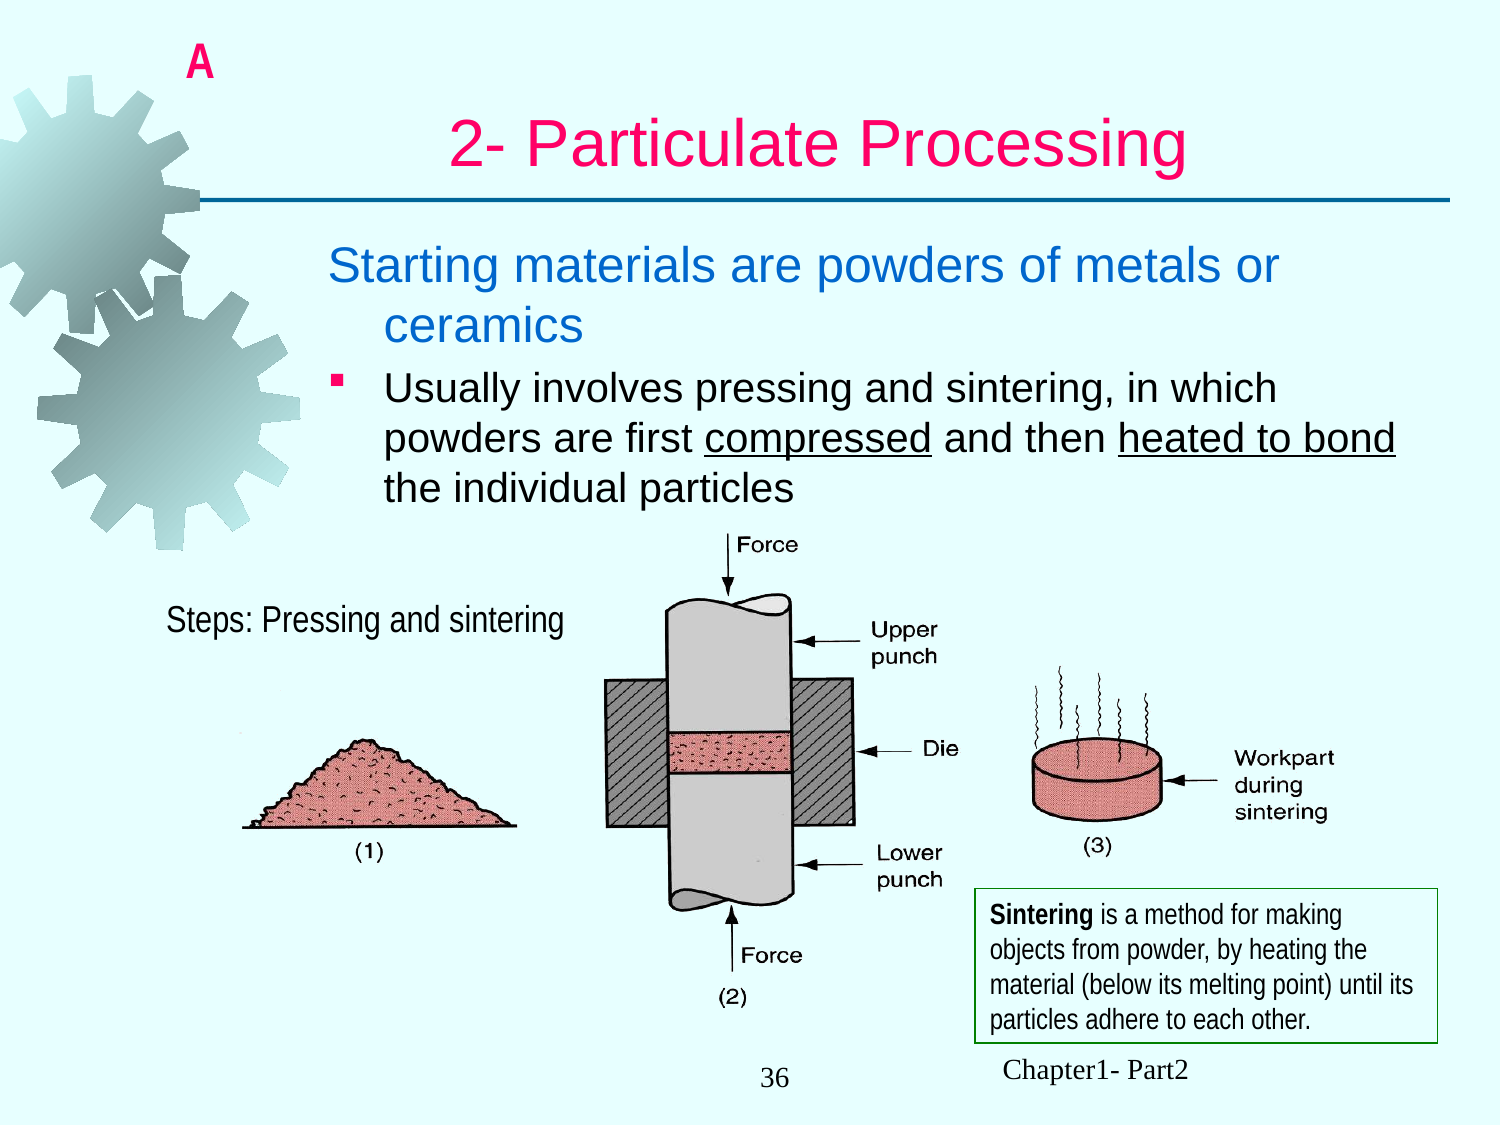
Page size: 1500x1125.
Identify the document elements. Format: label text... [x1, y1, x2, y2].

list Starting materials are powders of metals or ceramics Usually involves pressing and sintering, in which powders are first compressed and then heated to bond the individual particles [312, 224, 1451, 963]
text_box A [170, 21, 230, 97]
title 2- Particulate Processing [185, 35, 1452, 190]
footer Chapter1- Part2 [987, 1042, 1463, 1122]
text_box Sintering is a method for making objects from powder, by heating the material (below its melting point) until its particles adhere to each other. [974, 888, 1438, 1043]
text_box Steps: Pressing and sintering [151, 587, 194, 648]
slide_number 36 [599, 1050, 951, 1125]
picture [199, 512, 1363, 1029]
